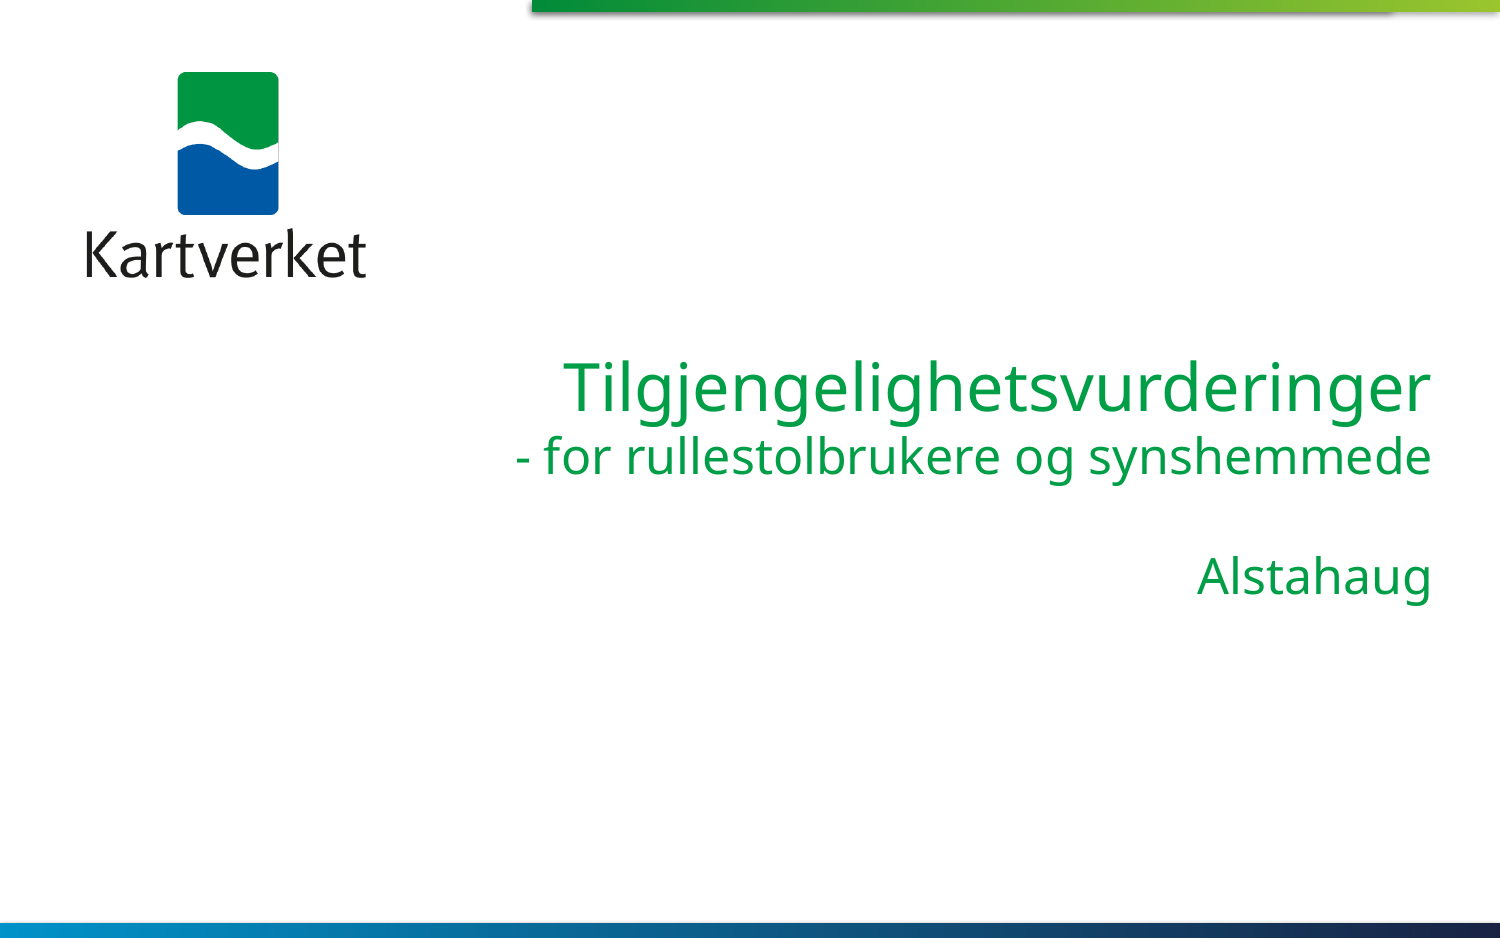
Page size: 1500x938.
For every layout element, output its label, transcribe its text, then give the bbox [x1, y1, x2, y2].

text_box Tilgjengelighetsvurderinger - for rullestolbrukere og synshemmede Alstahaug [66, 337, 1449, 613]
